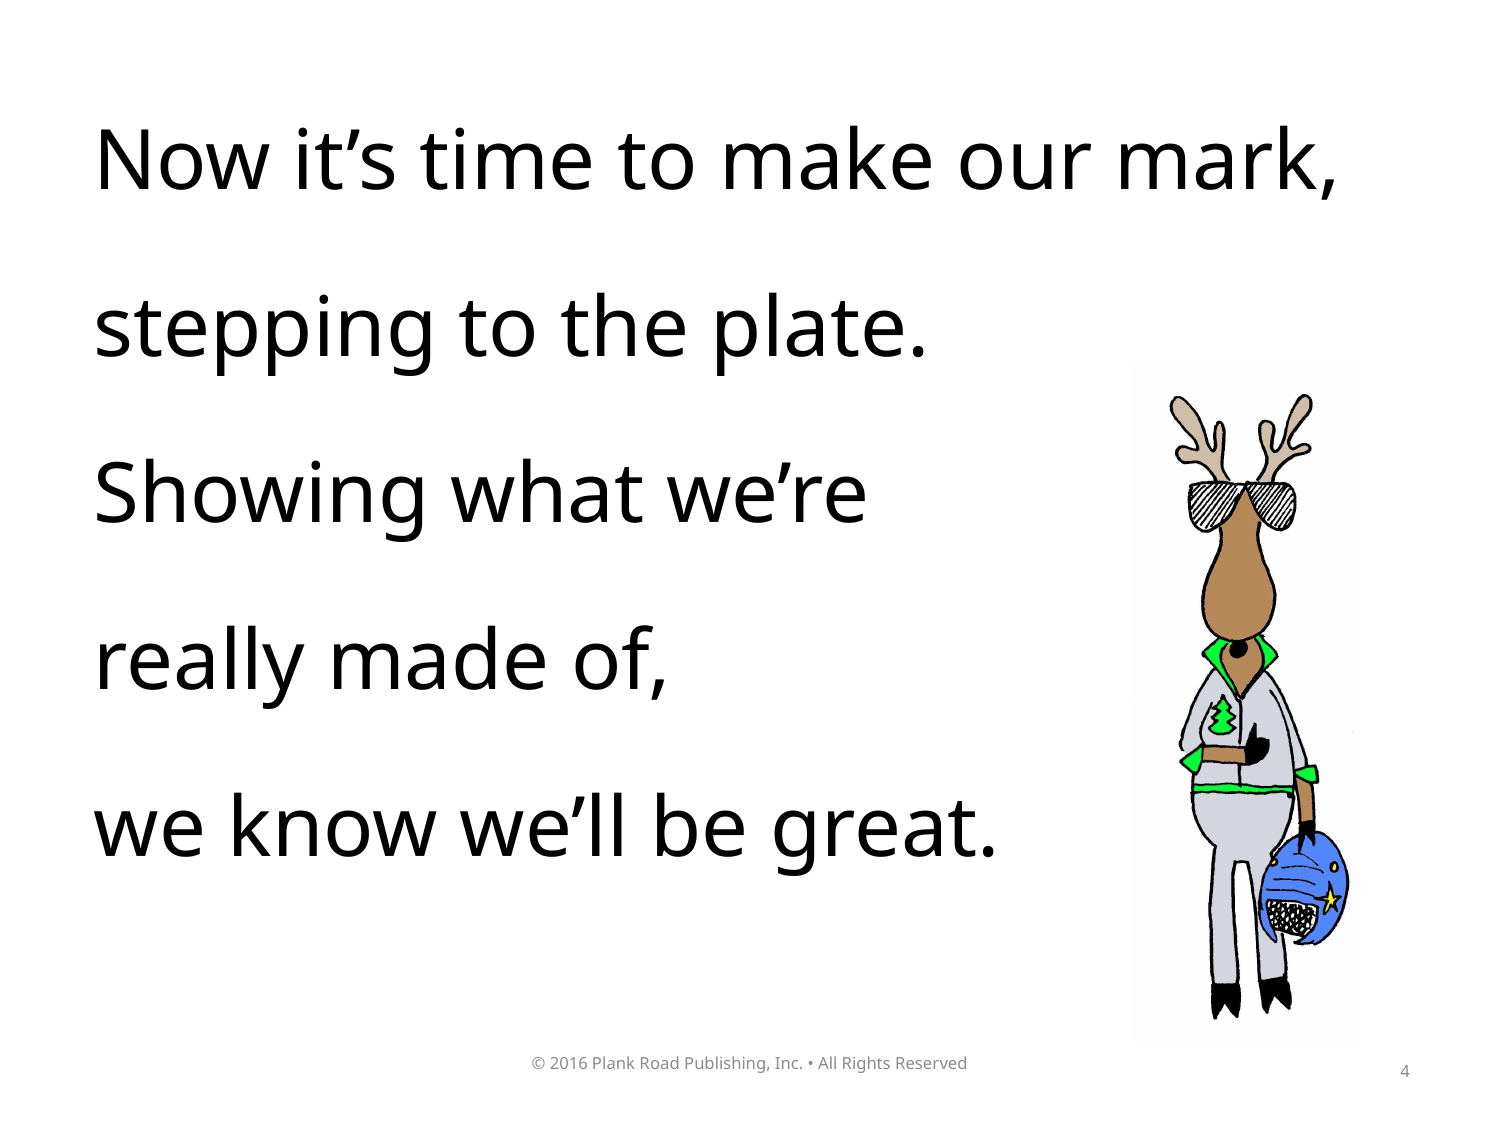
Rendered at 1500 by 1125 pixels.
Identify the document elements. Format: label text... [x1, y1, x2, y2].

picture [1129, 361, 1361, 1043]
slide_number 4 [1074, 1042, 1425, 1103]
list Now it’s time to make our mark, stepping to the plate. Showing what we’re really made of, we know we’ll be great. [79, 48, 1500, 990]
